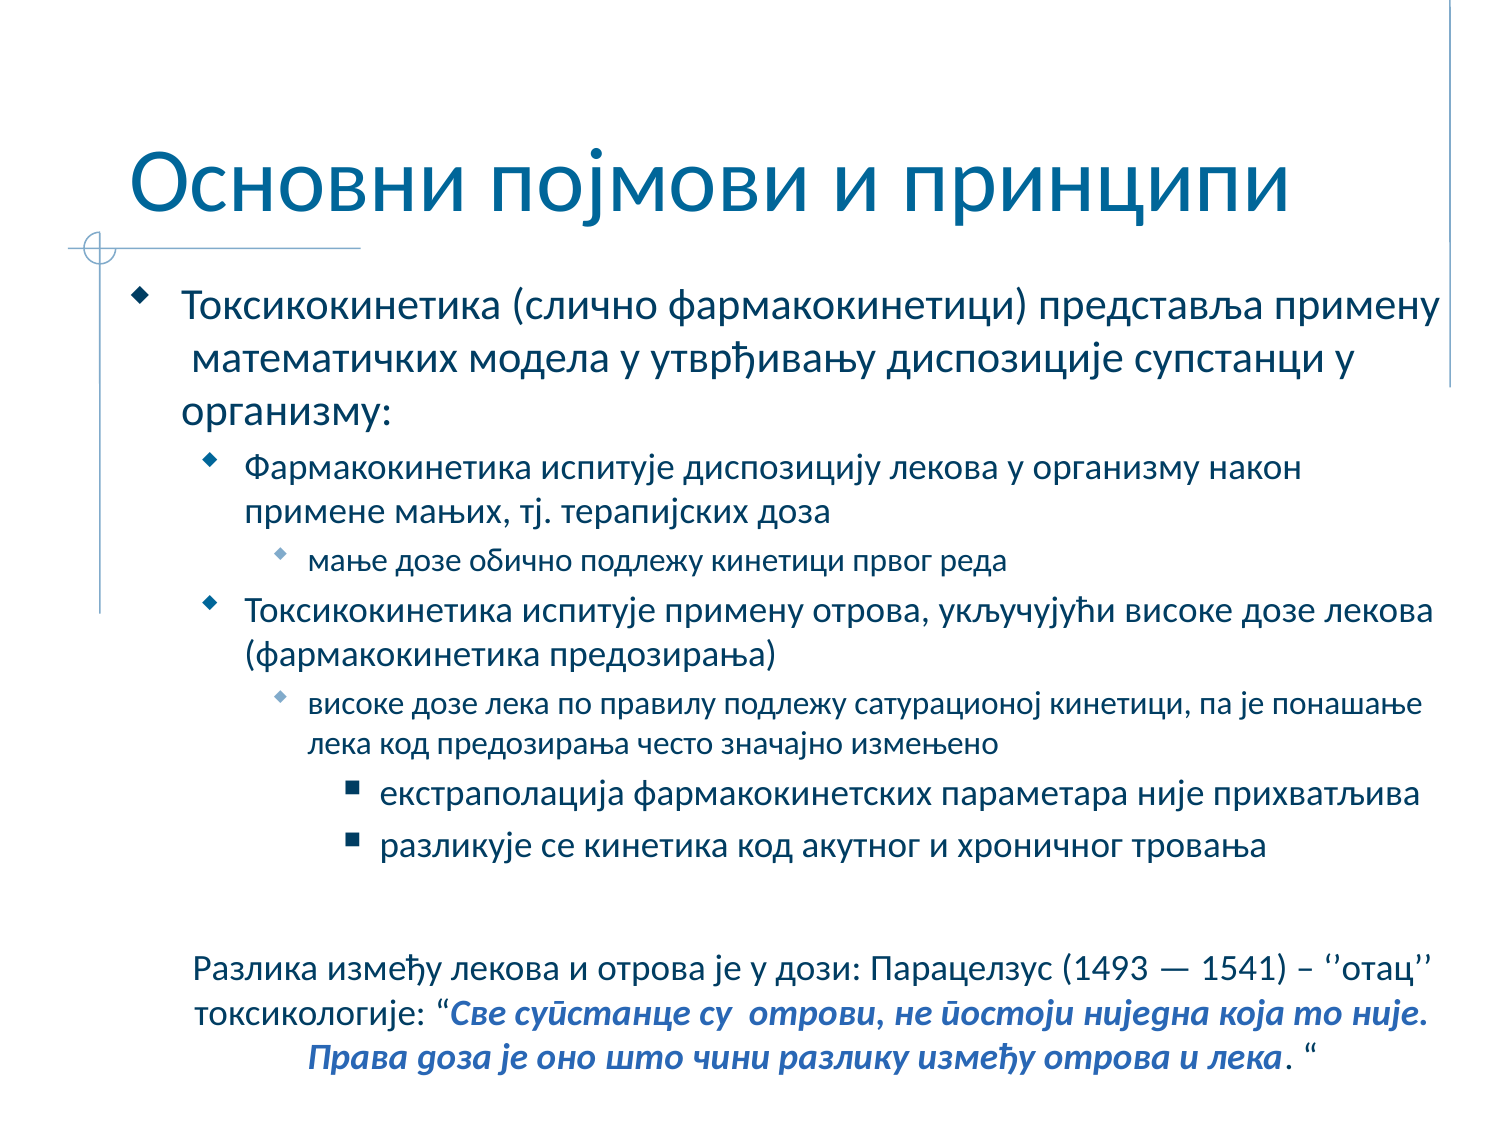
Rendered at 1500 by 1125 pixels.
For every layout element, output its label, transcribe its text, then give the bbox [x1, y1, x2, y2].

list Токсикокинетика (слично фармакокинетици) представља примену математичких модела у утврђивању диспозиције супстанци у организму: Фармакокинетика испитује диспозицију лекова у организму након примене мањих, тј. терапијских доза мање дозе обично подлежу кинетици првог реда Токсикокинетика испитује примену отрова, укључујући високе дозе лекова (фармакокинетика предозирања) високе дозе лека по правилу подлежу сатурационој кинетици, па је понашање лека код предозирања често значајно измењено екстраполација фармакокинетских параметара није прихватљива разликује се кинетика код акутног и хроничног тровања Разлика између лекова и отрова је у дози: Парацелзус (1493 — 1541) – ‘’oтац’’ токсикологије: “Све супстанце су отрови, не постоји ниједна која то није. Права доза је оно што чини разлику између отрова и лека. “ [111, 266, 1459, 1095]
title Основни појмови и принципи [113, 49, 1436, 238]
